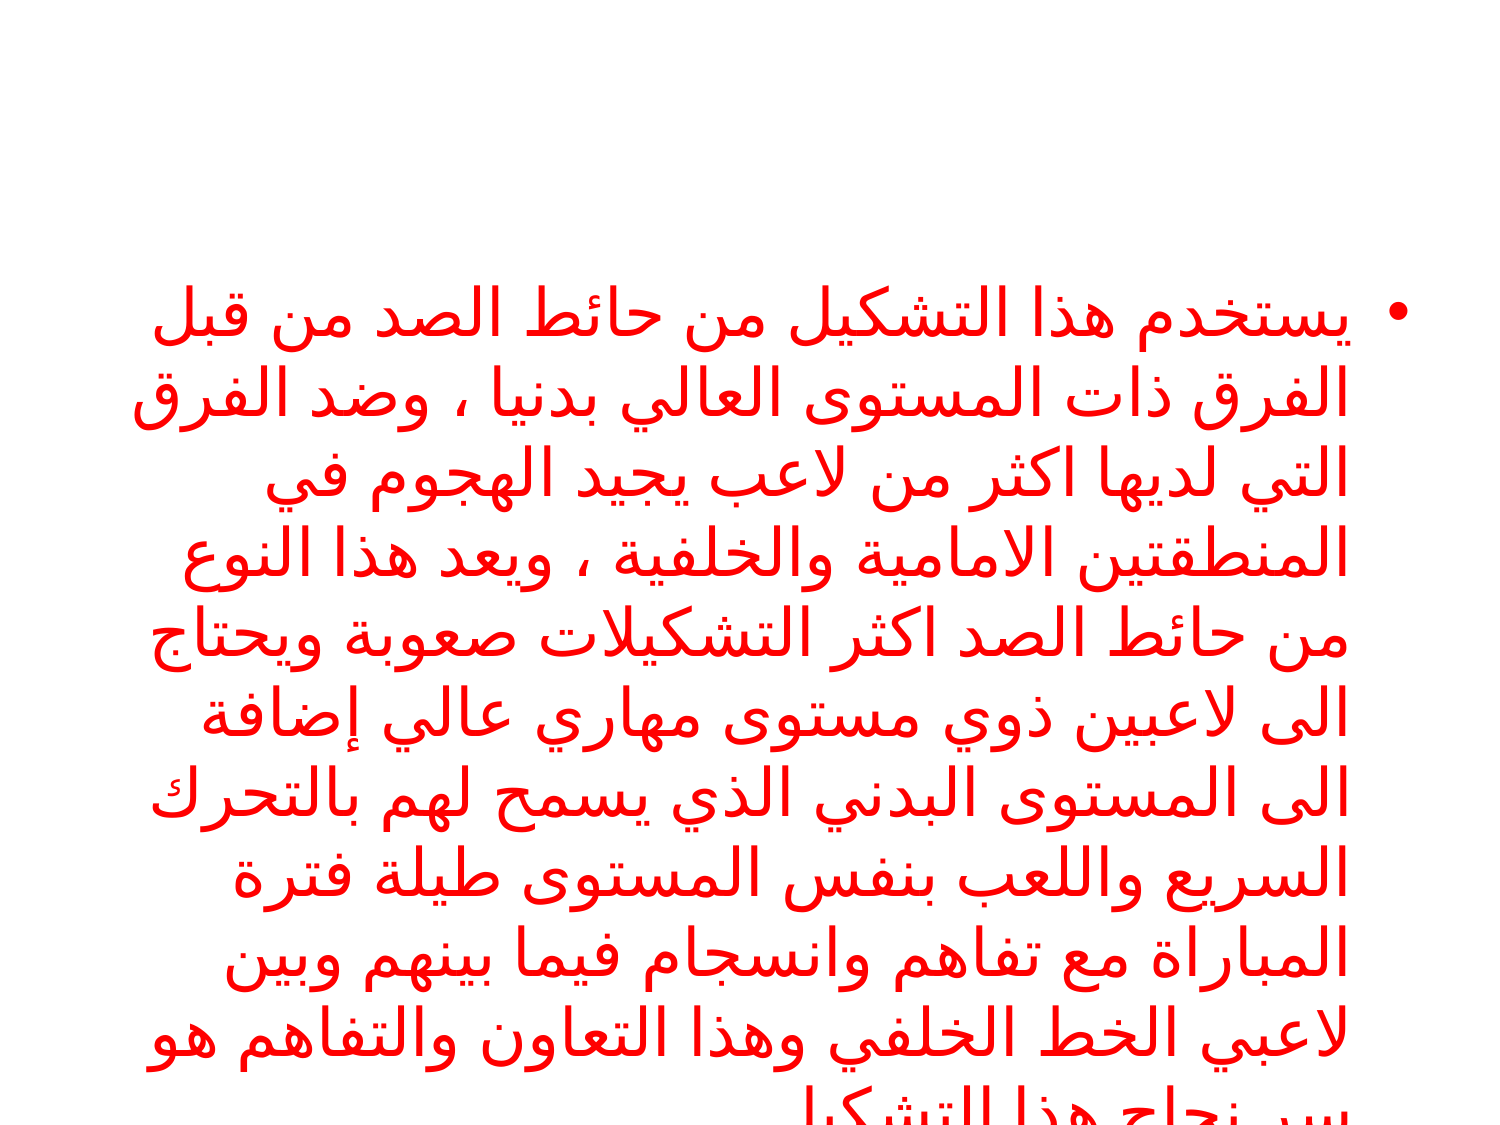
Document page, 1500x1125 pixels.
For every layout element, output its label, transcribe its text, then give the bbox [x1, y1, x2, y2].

list يستخدم هذا التشكيل من حائط الصد من قبل الفرق ذات المستوى العالي بدنيا ، وضد الفرق التي لديها اكثر من لاعب يجيد الهجوم في المنطقتين الامامية والخلفية ، ويعد هذا النوع من حائط الصد اكثر التشكيلات صعوبة ويحتاج الى لاعبين ذوي مستوى مهاري عالي إضافة الى المستوى البدني الذي يسمح لهم بالتحرك السريع واللعب بنفس المستوى طيلة فترة المباراة مع تفاهم وانسجام فيما بينهم وبين لاعبي الخط الخلفي وهذا التعاون والتفاهم هو سر نجاح هذا التشكيل [75, 262, 1425, 1005]
